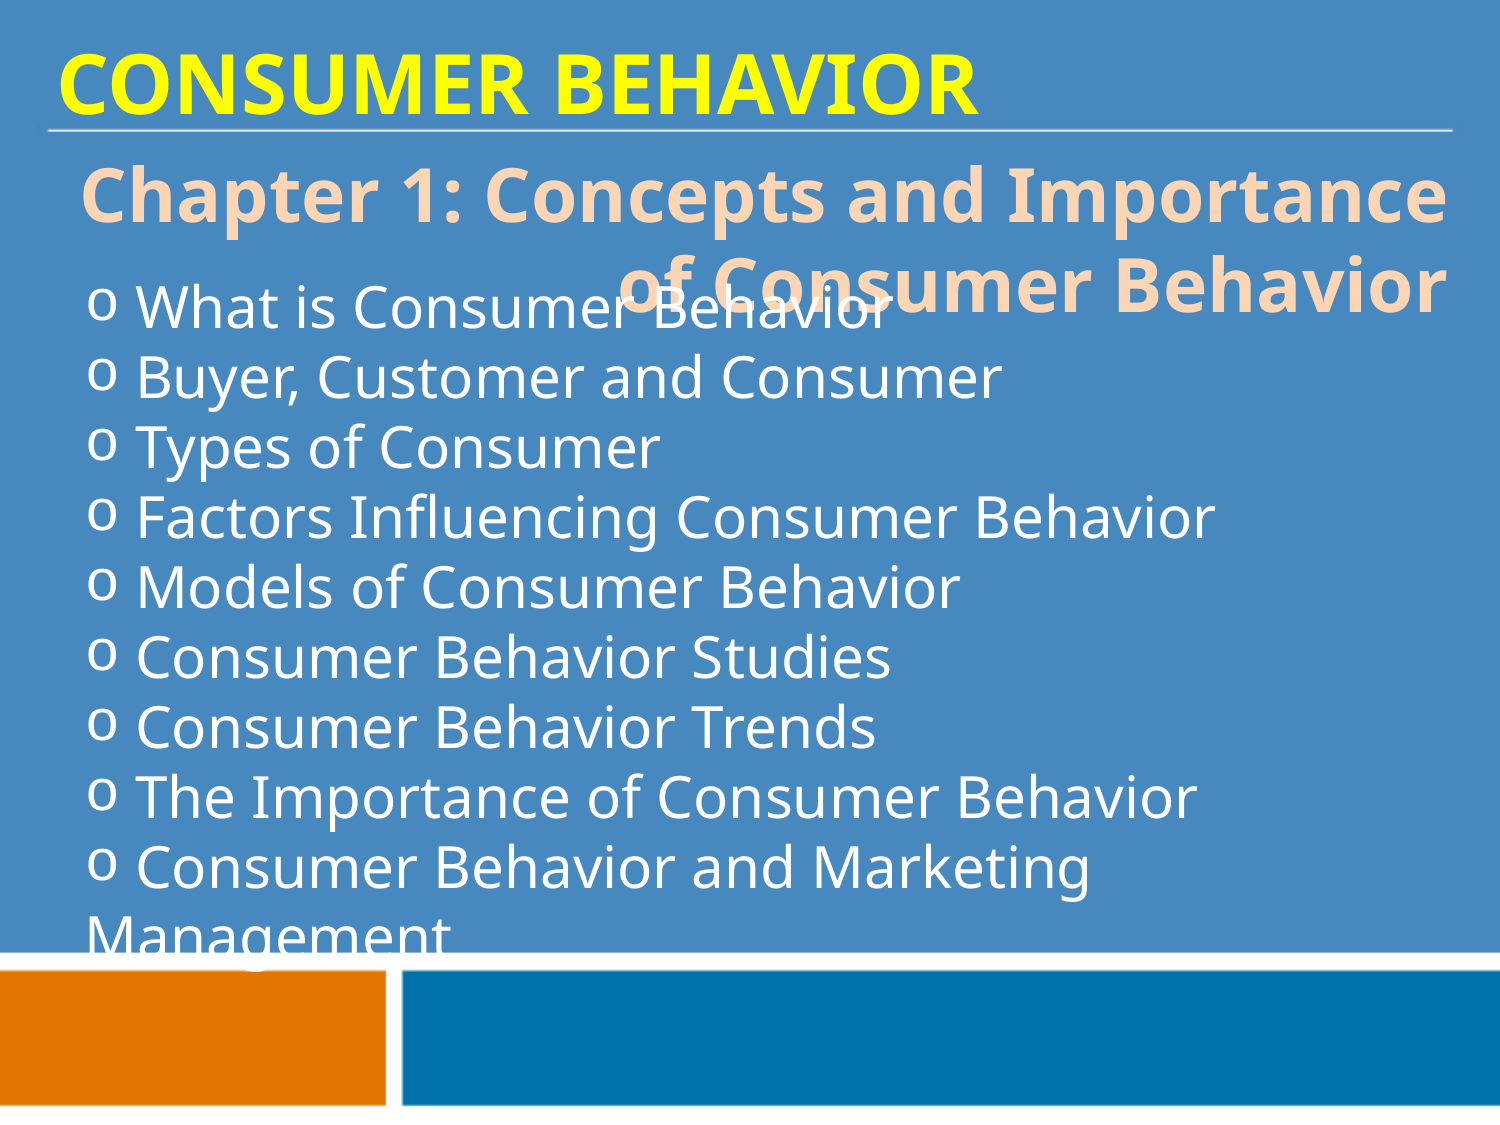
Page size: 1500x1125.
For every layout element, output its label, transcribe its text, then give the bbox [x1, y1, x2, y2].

text_box What is Consumer Behavior Buyer, Customer and Consumer Types of Consumer Factors Influencing Consumer Behavior Models of Consumer Behavior Consumer Behavior Studies Consumer Behavior Trends The Importance of Consumer Behavior Consumer Behavior and Marketing Management [70, 262, 1454, 978]
picture [0, 0, 1500, 971]
text_box CONSUMER BEHAVIOR [41, 23, 1459, 124]
picture [0, 336, 1500, 1125]
text_box Chapter 1: Concepts and Importance of Consumer Behavior [0, 140, 1464, 336]
